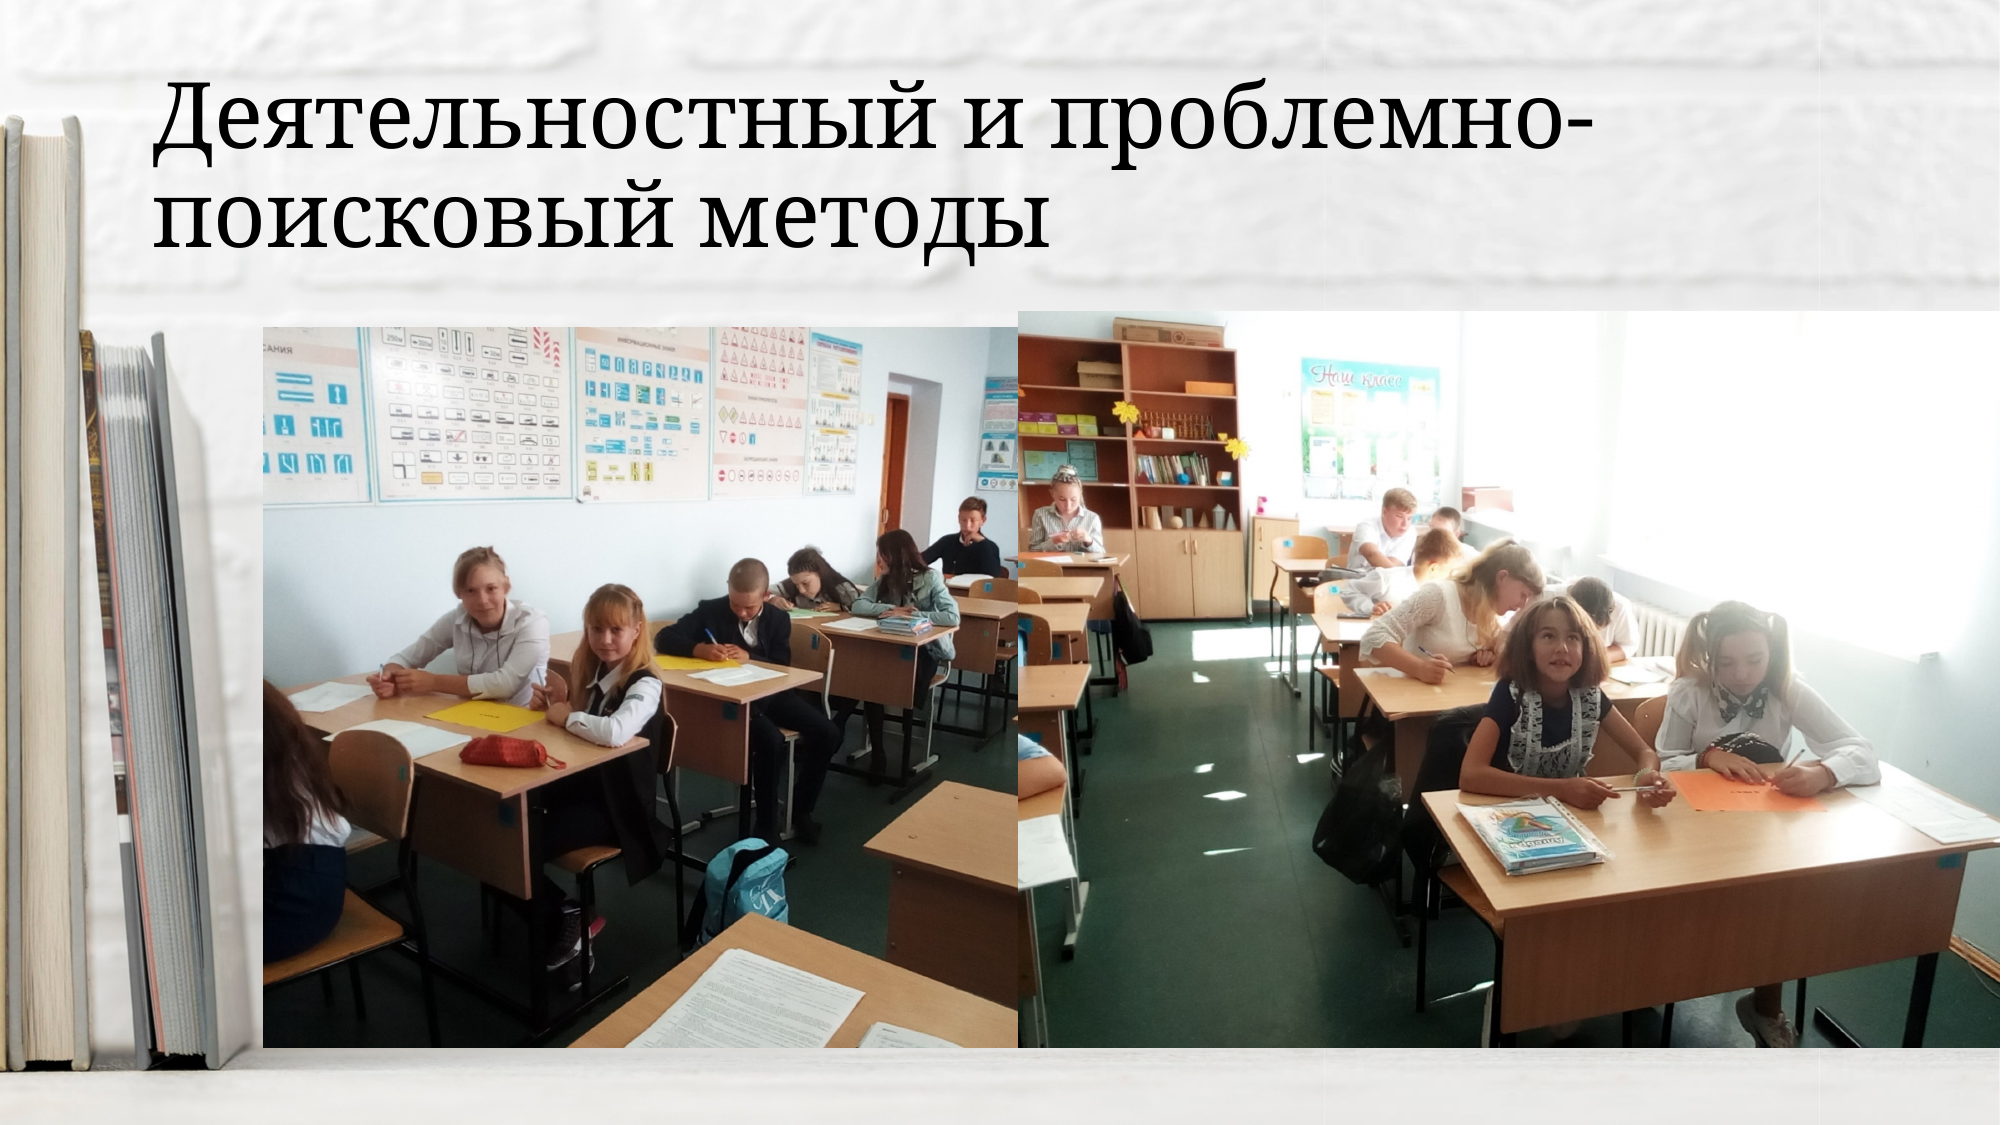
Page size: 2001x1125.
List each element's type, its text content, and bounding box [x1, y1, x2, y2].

picture [0, 0, 2000, 1125]
title Деятельностный и проблемно-поисковый методы [137, 59, 1863, 278]
